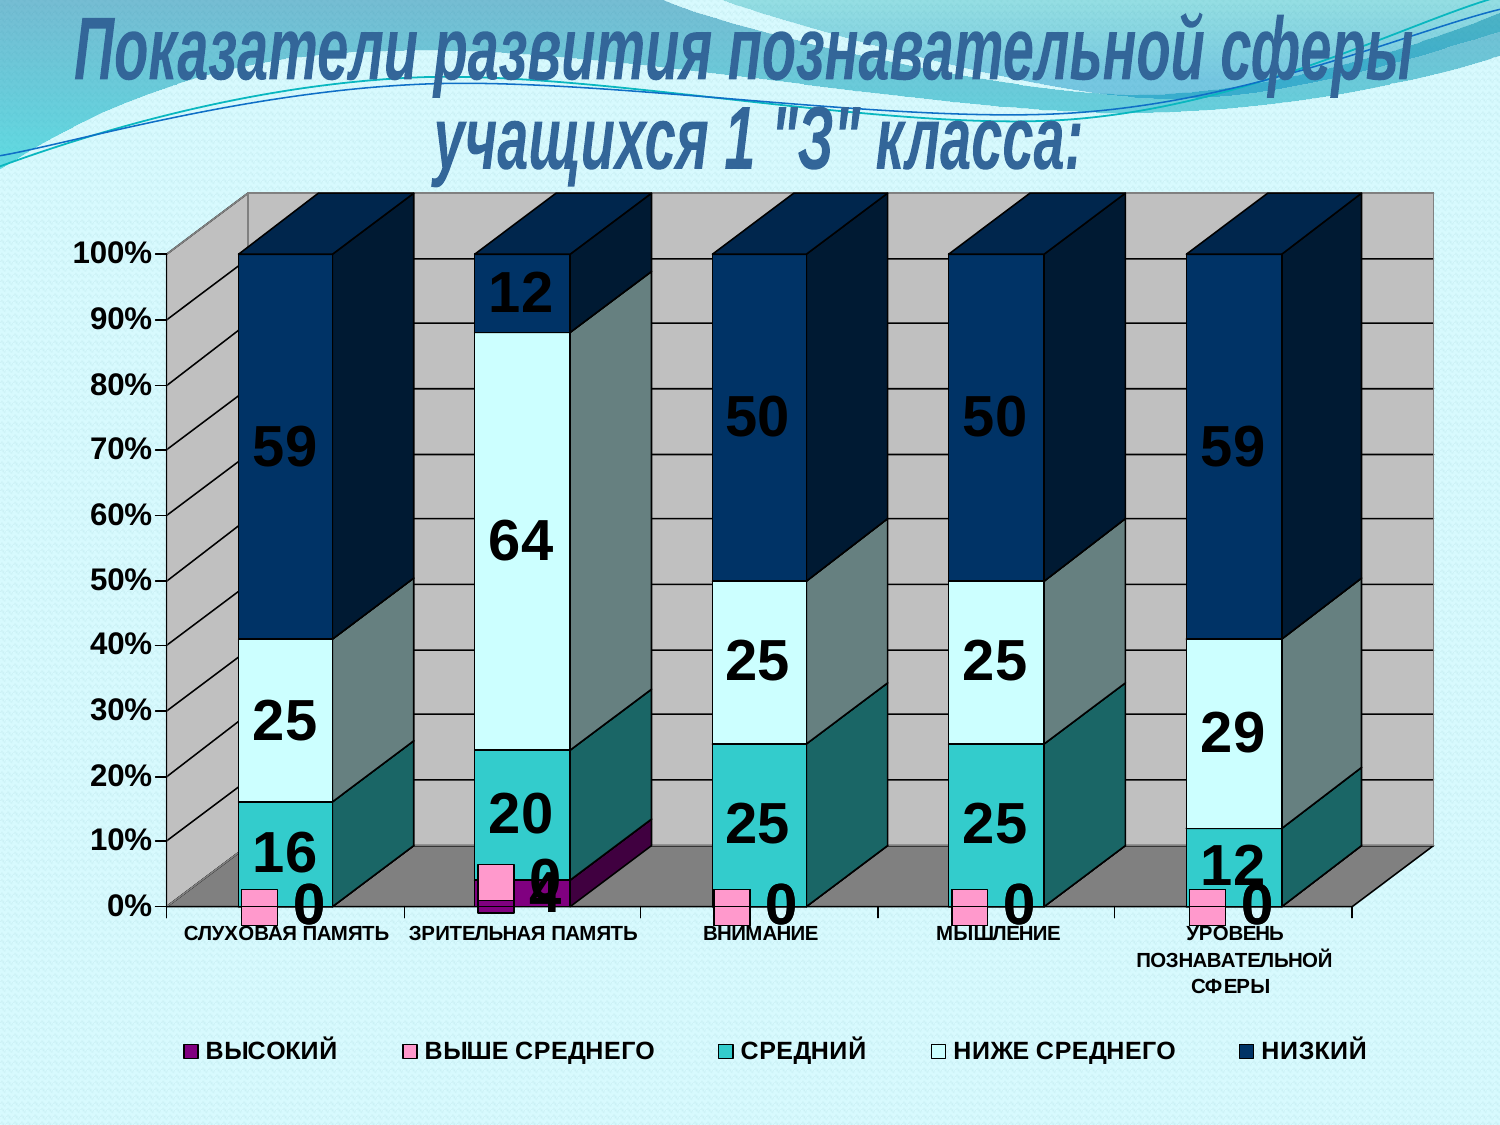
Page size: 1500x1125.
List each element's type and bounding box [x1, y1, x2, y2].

text_box [0, 63, 1500, 1125]
